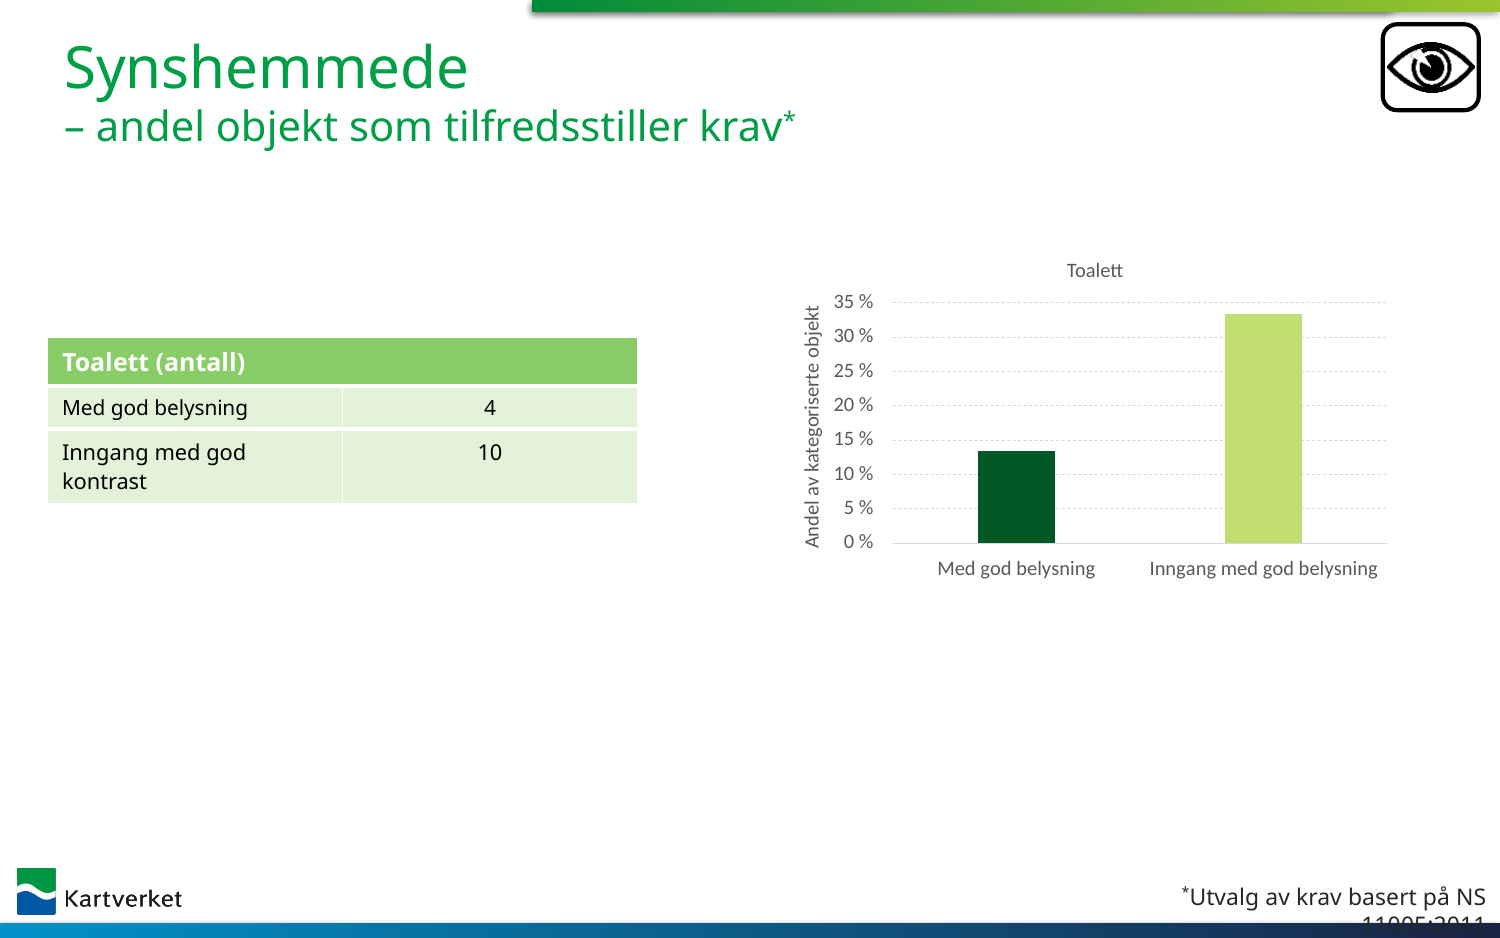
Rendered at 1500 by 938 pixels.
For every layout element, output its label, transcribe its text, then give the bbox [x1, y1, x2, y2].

table_header Toalett (antall) [48, 338, 637, 384]
table_cell 10 [343, 431, 637, 503]
table_cell 4 [343, 388, 637, 427]
picture [791, 249, 1400, 589]
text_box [1382, 24, 1480, 111]
table_cell Med god belysning [48, 388, 342, 427]
table_cell Inngang med god kontrast [48, 431, 342, 503]
text_box *Utvalg av krav basert på NS 11005:2011 [1068, 873, 1500, 938]
text_box Synshemmede – andel objekt som tilfredsstiller krav* [49, 24, 1431, 158]
